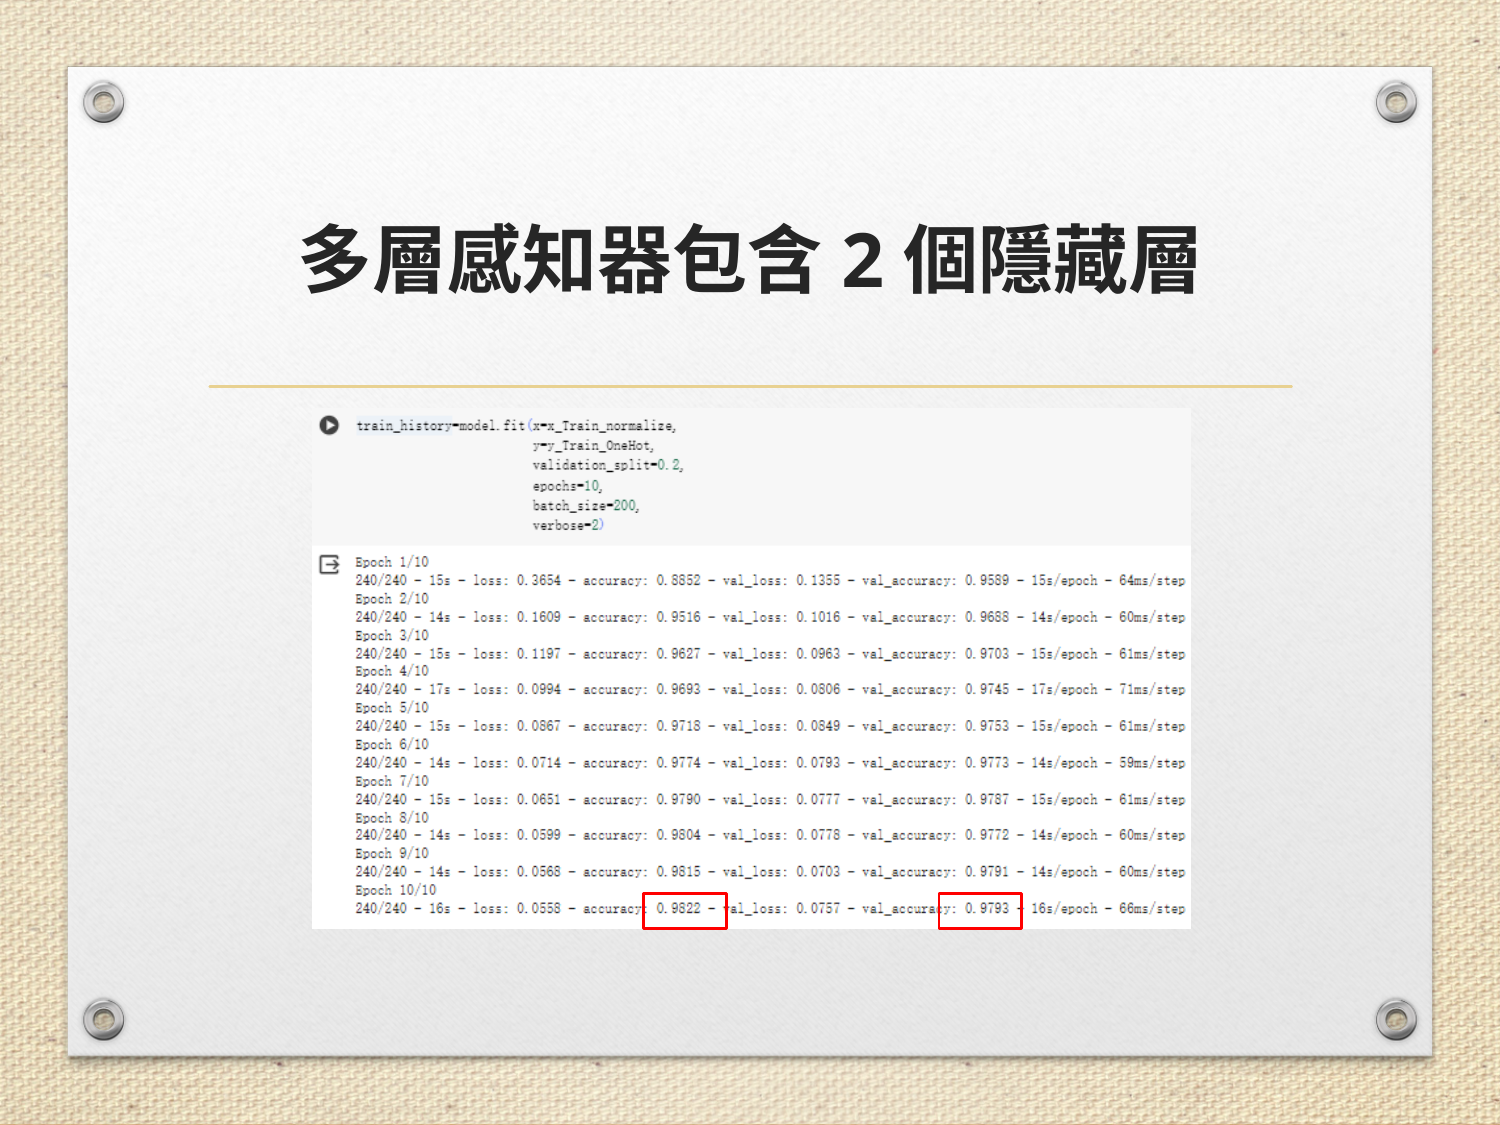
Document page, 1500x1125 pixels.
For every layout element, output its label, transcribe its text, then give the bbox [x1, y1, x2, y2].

list [193, 408, 1309, 974]
picture [0, 0, 1500, 1125]
title 多層感知器包含2個隱藏層 [193, 150, 1309, 365]
